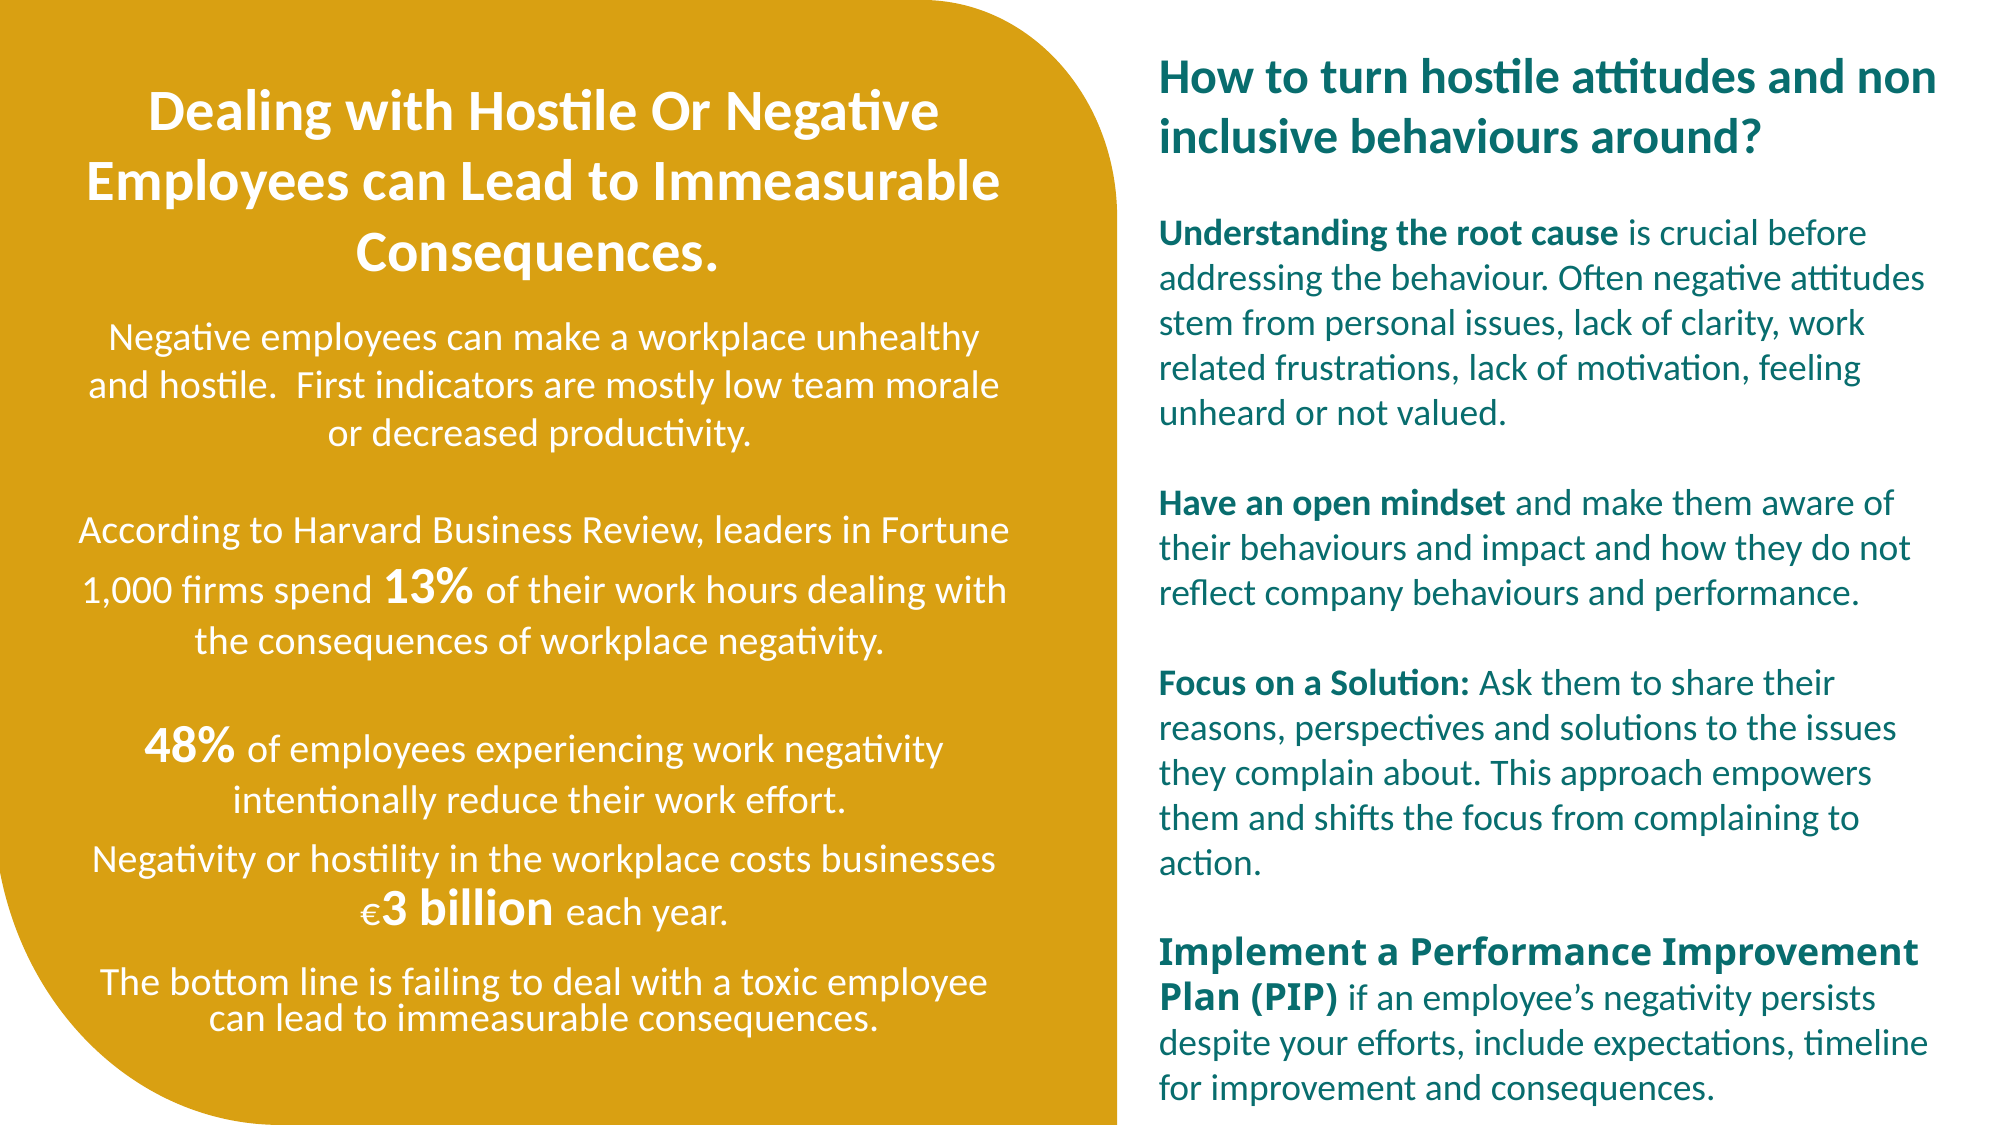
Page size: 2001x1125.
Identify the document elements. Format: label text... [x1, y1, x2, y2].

text_box How to turn hostile attitudes and non inclusive behaviours around? Understanding the root cause is crucial before addressing the behaviour. Often negative attitudes stem from personal issues, lack of clarity, work related frustrations, lack of motivation, feeling unheard or not valued. Have an open mindset and make them aware of their behaviours and impact and how they do not reflect company behaviours and performance. Focus on a Solution: Ask them to share their reasons, perspectives and solutions to the issues they complain about. This approach empowers them and shifts the focus from complaining to action. Implement a Performance Improvement Plan (PIP) if an employee’s negativity persists despite your efforts, include expectations, timeline for improvement and consequences. [1144, 35, 1959, 1116]
list Dealing with Hostile Or Negative Employees can Lead to Immeasurable Consequences. Negative employees can make a workplace unhealthy and hostile. First indicators are mostly low team morale or decreased productivity. According to Harvard Business Review, leaders in Fortune 1,000 firms spend 13% of their work hours dealing with the consequences of workplace negativity. 48% of employees experiencing work negativity intentionally reduce their work effort. Negativity or hostility in the workplace costs businesses €3 billion each year. The bottom line is failing to deal with a toxic employee can lead to immeasurable consequences. [62, 67, 1028, 1065]
